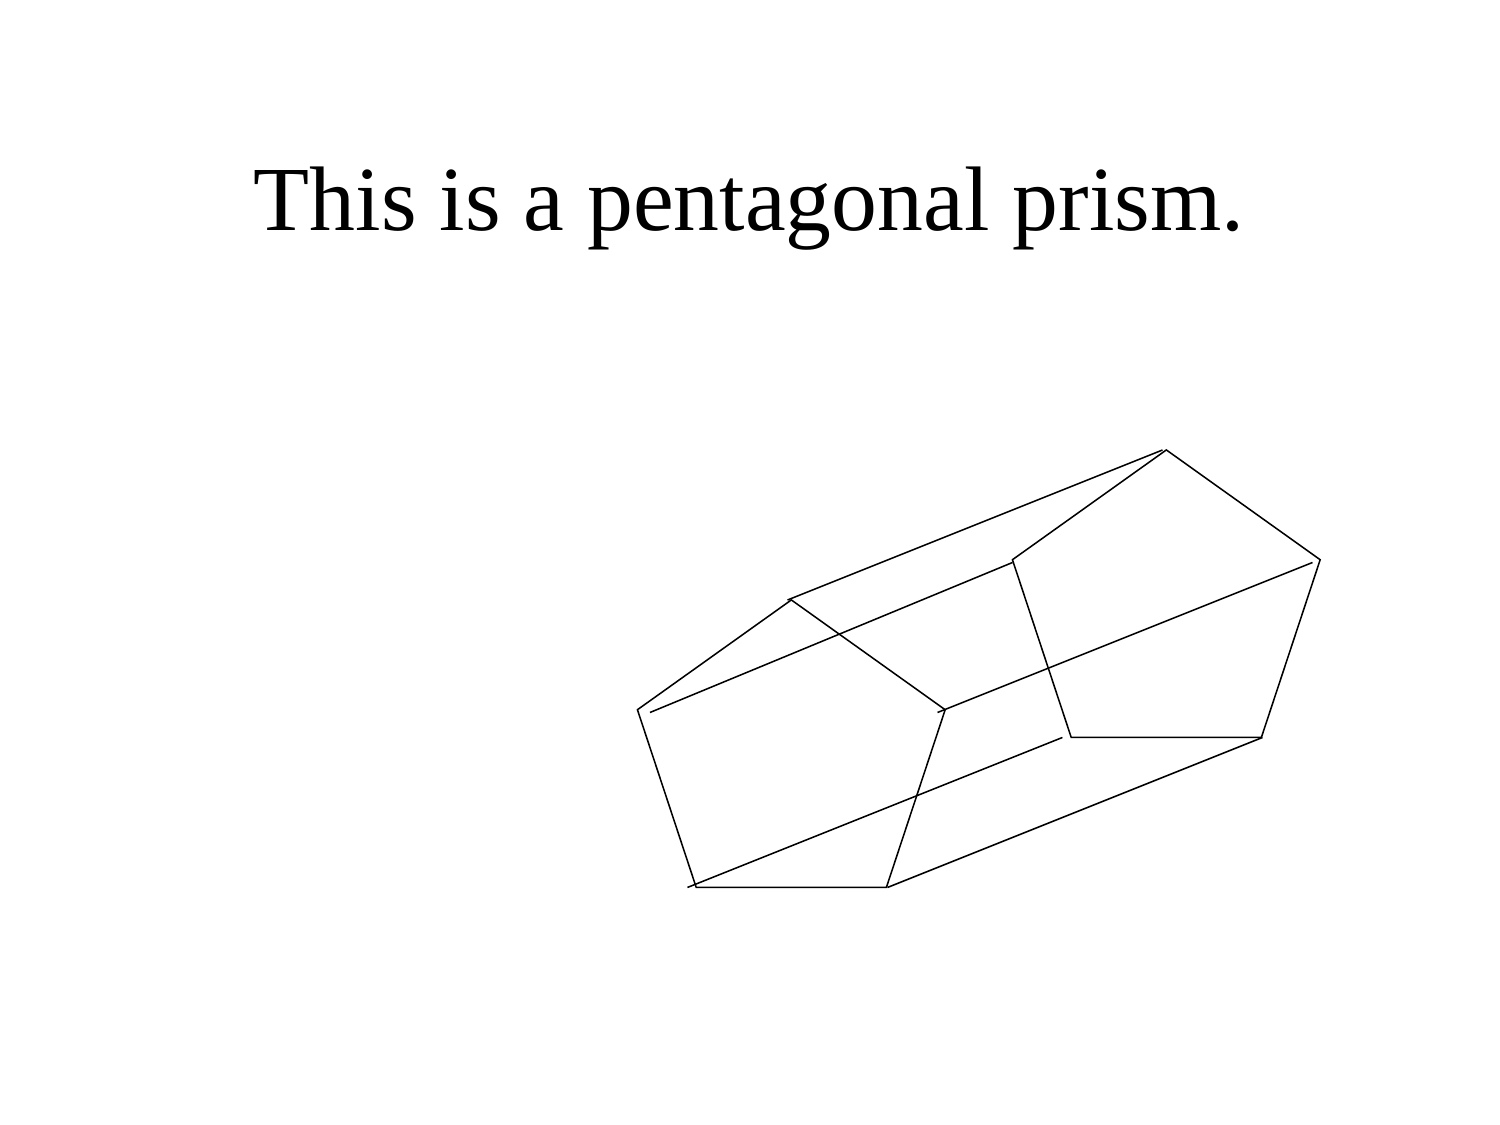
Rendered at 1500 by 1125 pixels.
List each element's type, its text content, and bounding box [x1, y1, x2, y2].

text_box [1012, 449, 1321, 738]
text_box [637, 599, 946, 888]
text_box This is a pentagonal prism. [112, 99, 1388, 288]
